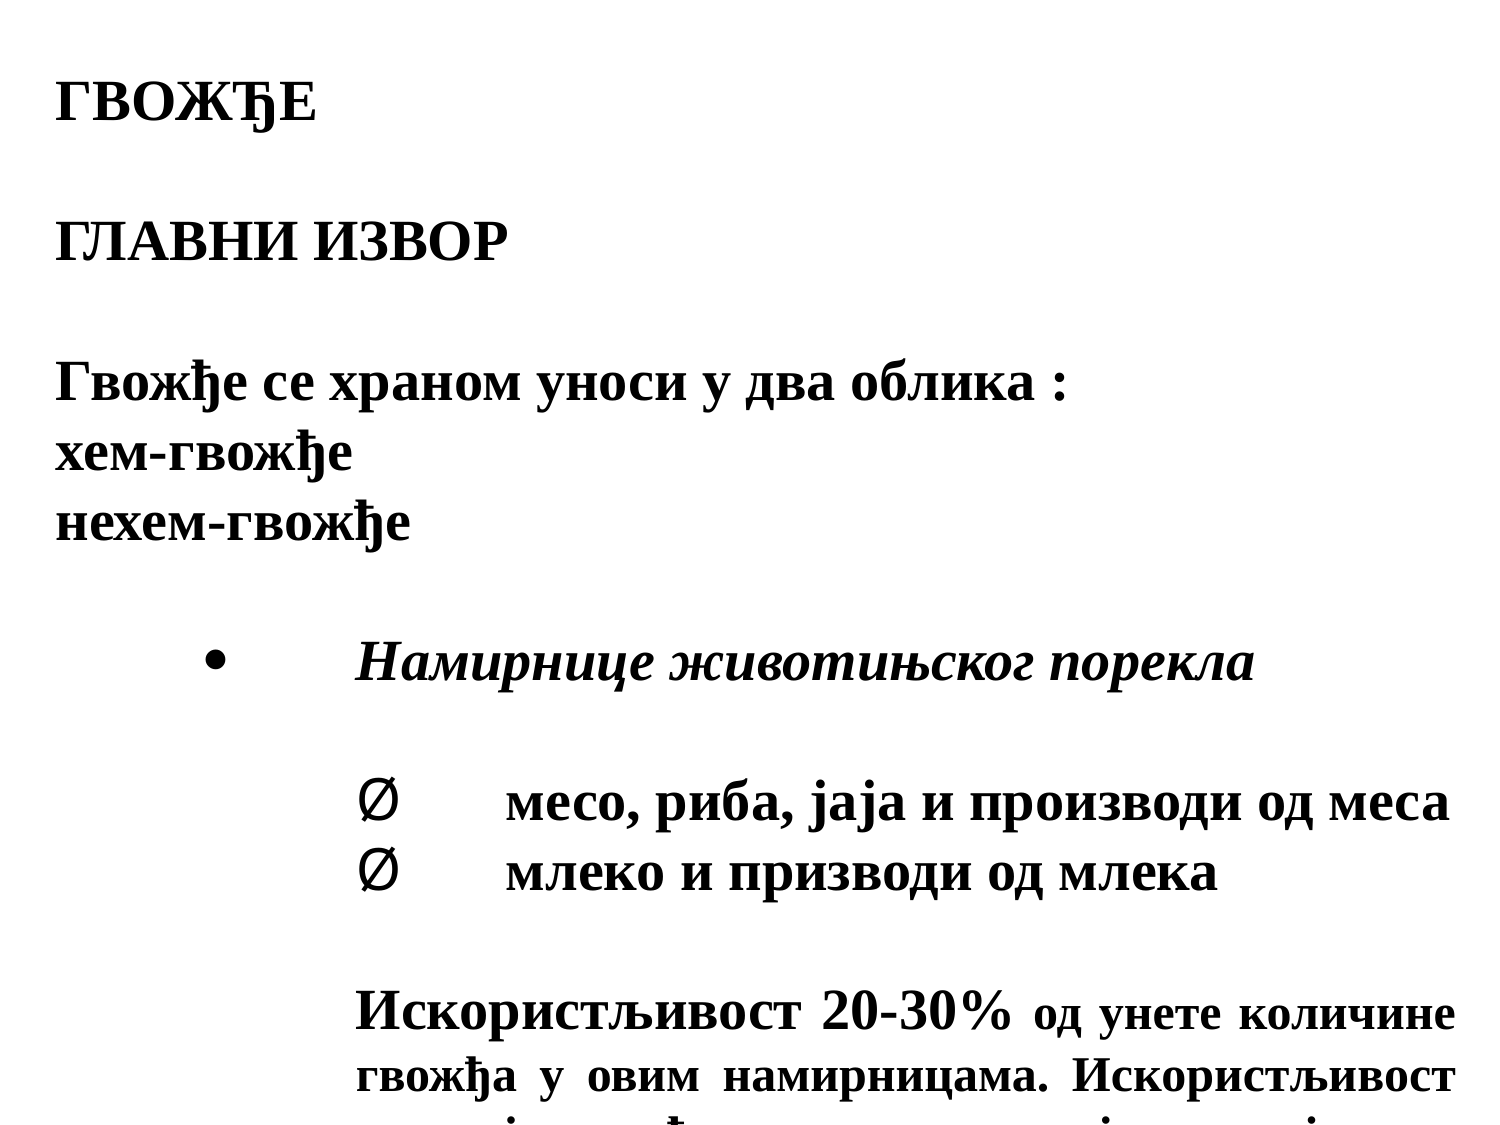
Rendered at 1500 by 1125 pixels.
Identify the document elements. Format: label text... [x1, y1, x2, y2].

text_box ГВОЖЂЕ ГЛАВНИ ИЗВОР Гвожђе се храном уноси у два облика : хем-гвожђе нехем-гвожђе · Намирнице животињског порекла Ø месо, риба, јаја и производи од меса Ø млеко и призводи од млека Искористљивост 20-30% од унете количине гвожђа у овим намирницама. Искористљивост смањује повећана концентрација калцијума и висока температура. [41, 54, 1471, 1125]
